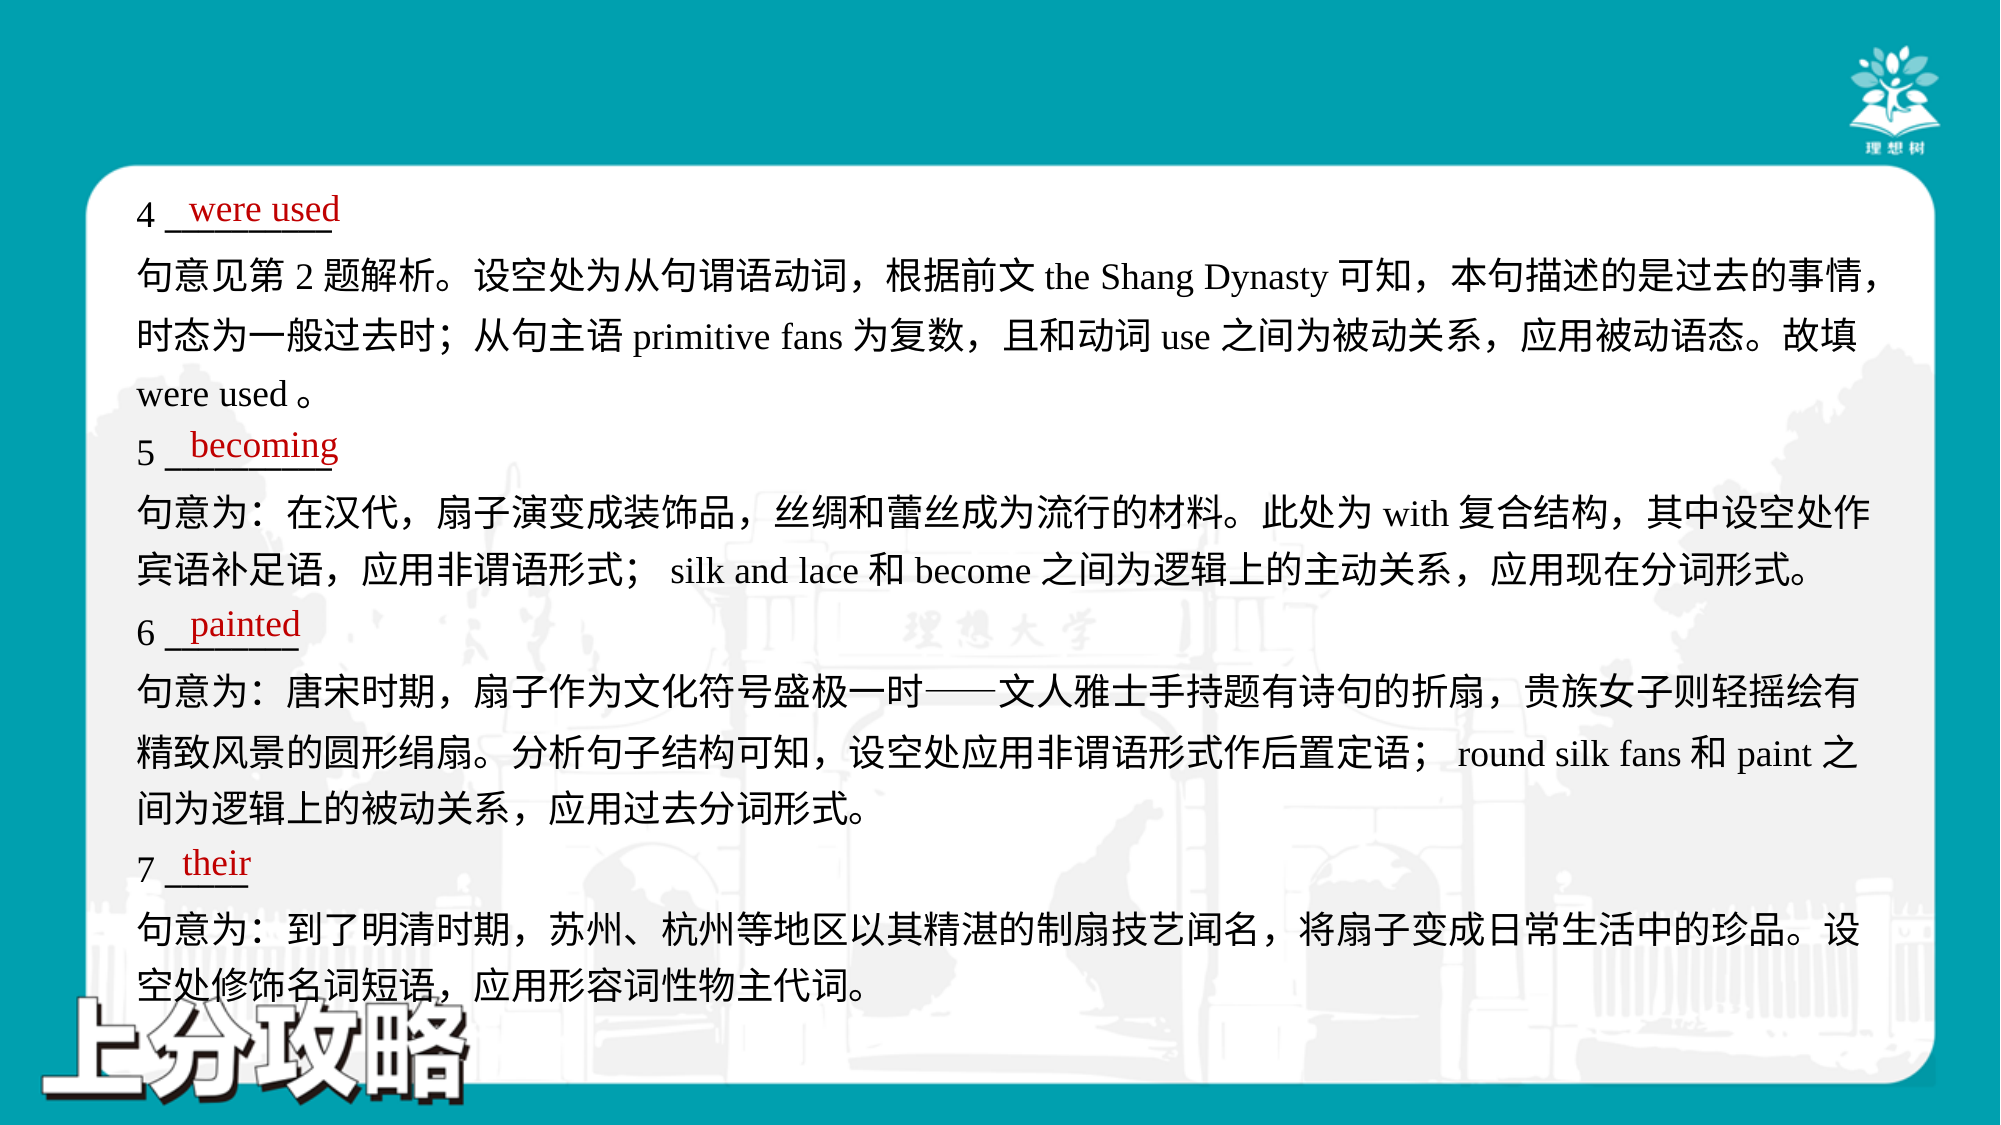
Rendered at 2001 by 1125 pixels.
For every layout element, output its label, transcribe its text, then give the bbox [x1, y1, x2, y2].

text_box 句意见第2题解析。设空处为从句谓语动词，根据前文the Shang Dynasty可知，本句描述的是过去的事情， 时态为一般过去时；从句主语primitive fans为复数，且和动词use之间为被动关系，应用被动语态。故填 were used。 [136, 236, 1865, 409]
picture [0, 0, 2000, 1125]
text_box 句意为：到了明清时期，苏州、杭州等地区以其精湛的制扇技艺闻名，将扇子变成日常生活中的珍品。设 空处修饰名词短语，应用形容词性物主代词。 [136, 890, 1865, 1003]
text_box their [168, 825, 265, 879]
text_box 5 __________ [136, 415, 1865, 468]
text_box were used [170, 170, 359, 224]
text_box becoming [176, 406, 353, 460]
text_box 4 __________ [136, 176, 1865, 230]
text_box 句意为：在汉代，扇子演变成装饰品，丝绸和蕾丝成为流行的材料。此处为with复合结构，其中设空处作 宾语补足语，应用非谓语形式；silk and lace和become之间为逻辑上的主动关系，应用现在分词形式。 [136, 473, 1865, 586]
text_box 6 ________ [136, 594, 1865, 647]
text_box 7 _____ [136, 831, 1865, 885]
text_box 句意为：唐宋时期，扇子作为文化符号盛极一时——文人雅士手持题有诗句的折扇，贵族女子则轻摇绘有 精致风景的圆形绢扇。分析句子结构可知，设空处应用非谓语形式作后置定语；round silk fans和paint之 间为逻辑上的被动关系，应用过去分词形式。 [136, 652, 1865, 826]
text_box painted [176, 585, 315, 639]
